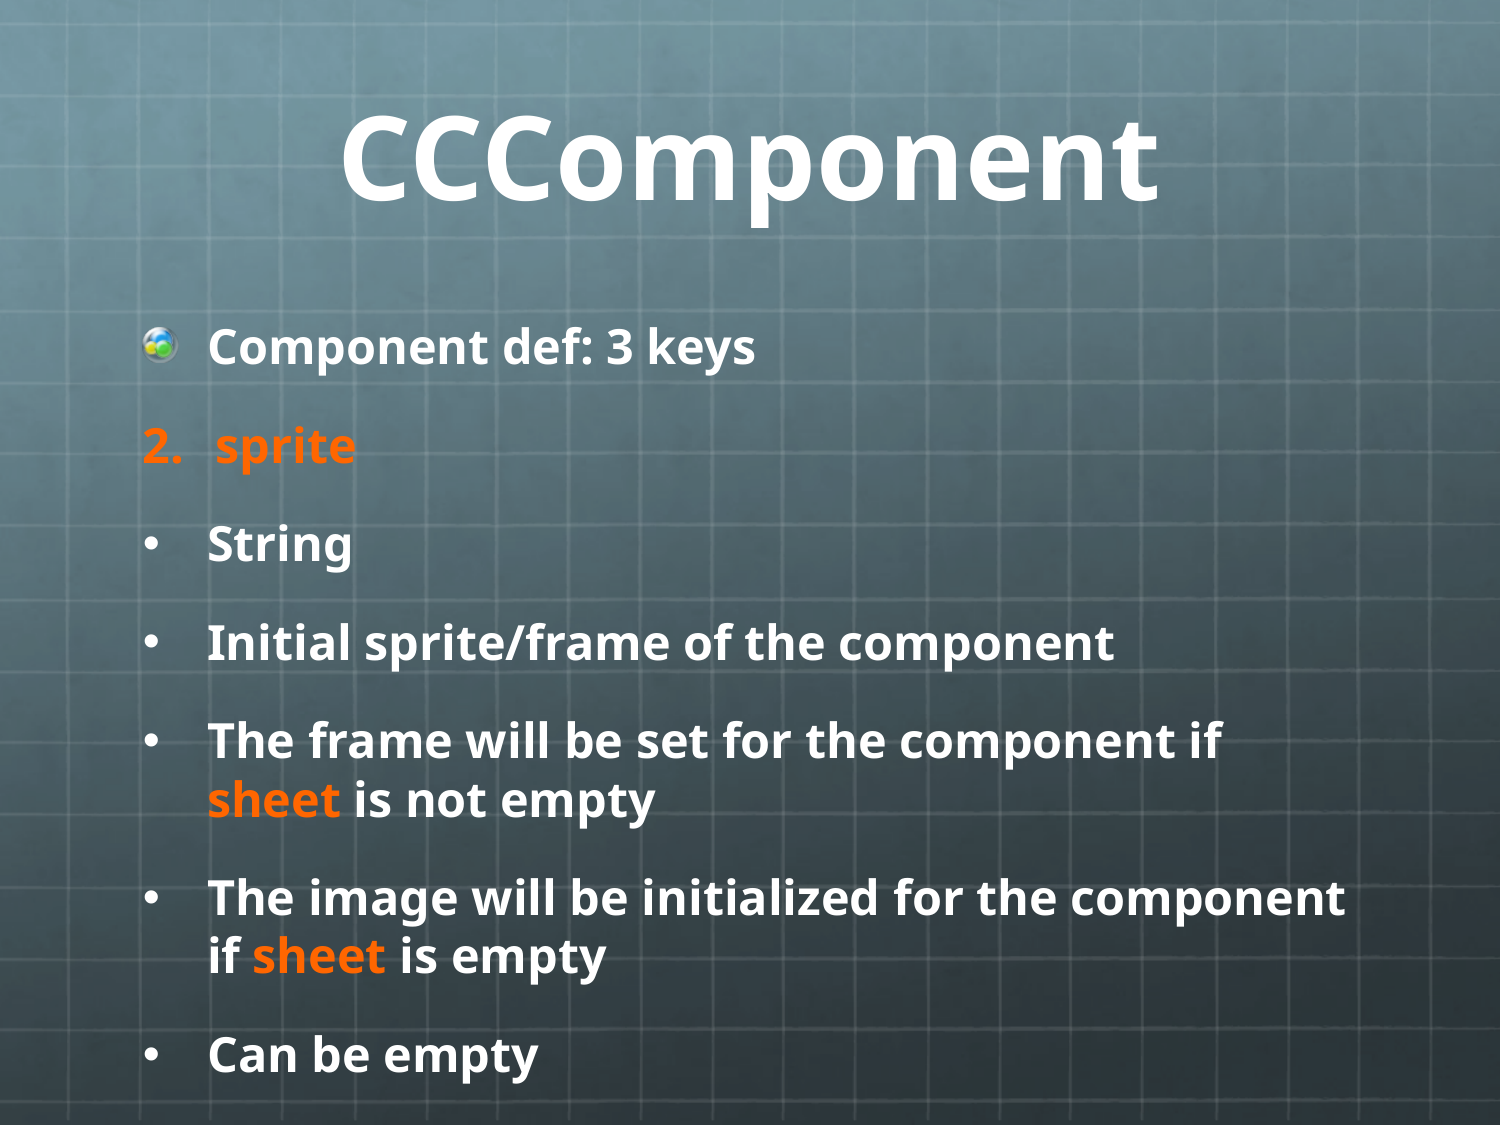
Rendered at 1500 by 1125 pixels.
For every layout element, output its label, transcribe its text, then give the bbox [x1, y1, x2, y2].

list Component def: 3 keys sprite String Initial sprite/frame of the component The frame will be set for the component if sheet is not empty The image will be initialized for the component if sheet is empty Can be empty [127, 308, 1372, 1098]
title CCComponent [127, 17, 1372, 289]
picture [0, 0, 1500, 1125]
